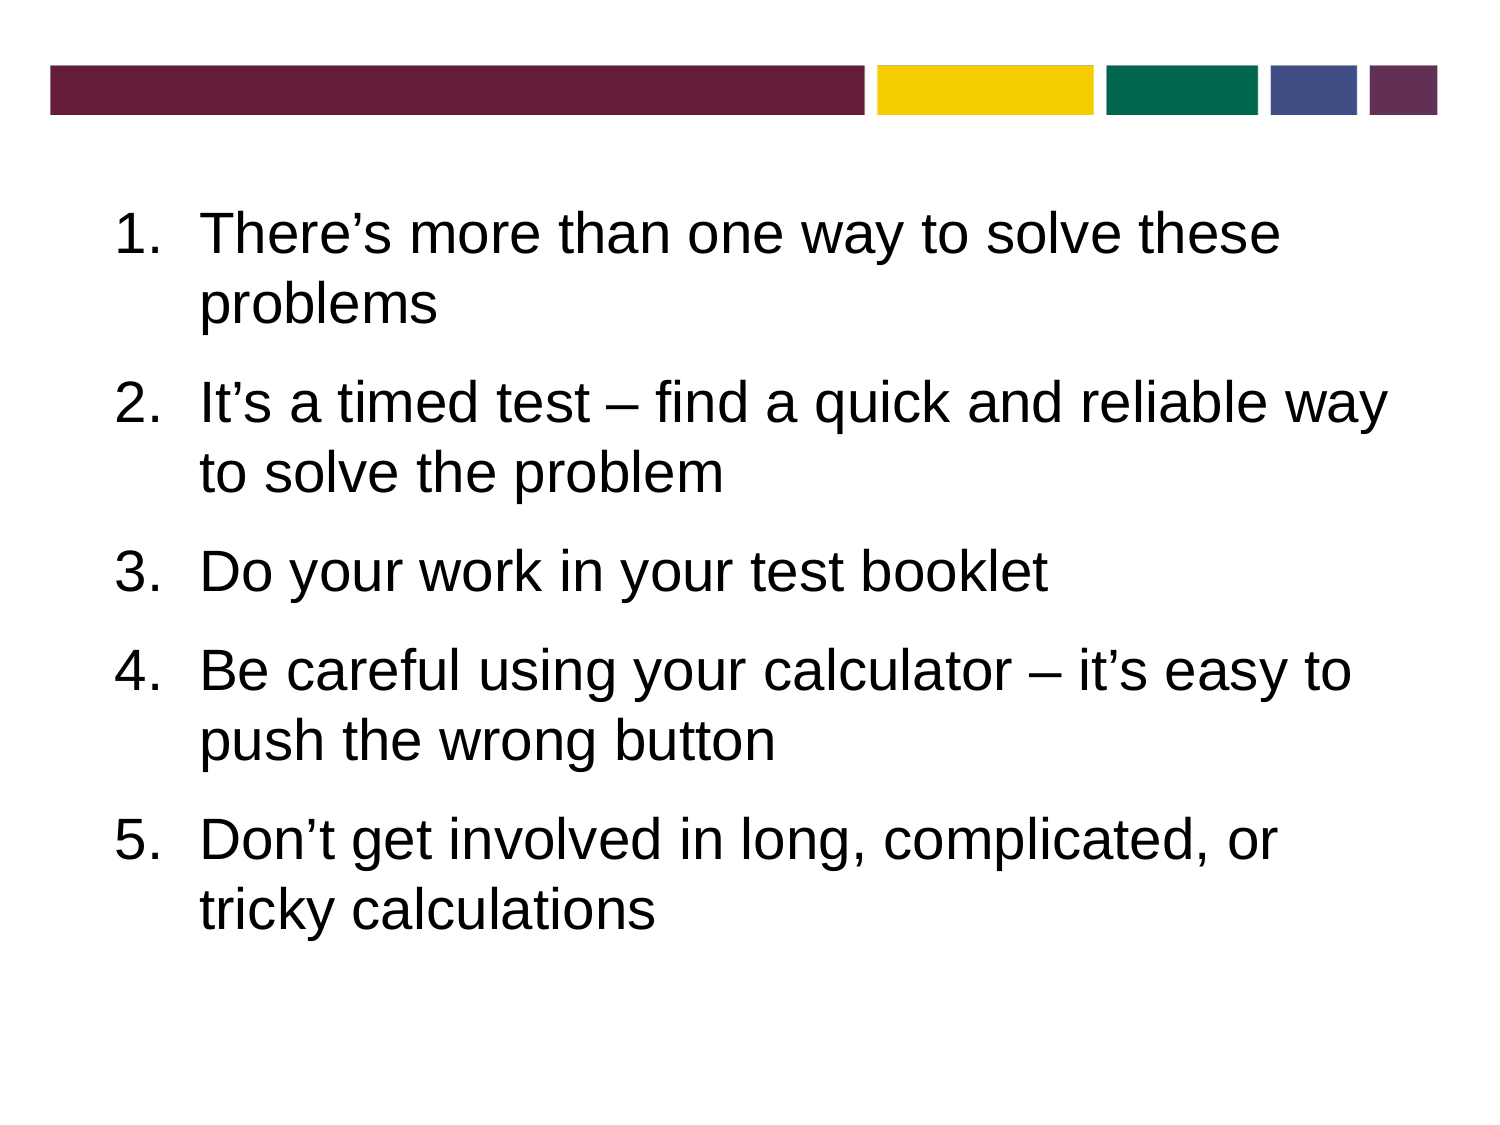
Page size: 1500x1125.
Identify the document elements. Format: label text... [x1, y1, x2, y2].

picture [37, 49, 1438, 116]
text_box There’s more than one way to solve these problems It’s a timed test – find a quick and reliable way to solve the problem Do your work in your test booklet Be careful using your calculator – it’s easy to push the wrong button Don’t get involved in long, complicated, or tricky calculations [99, 187, 1413, 949]
